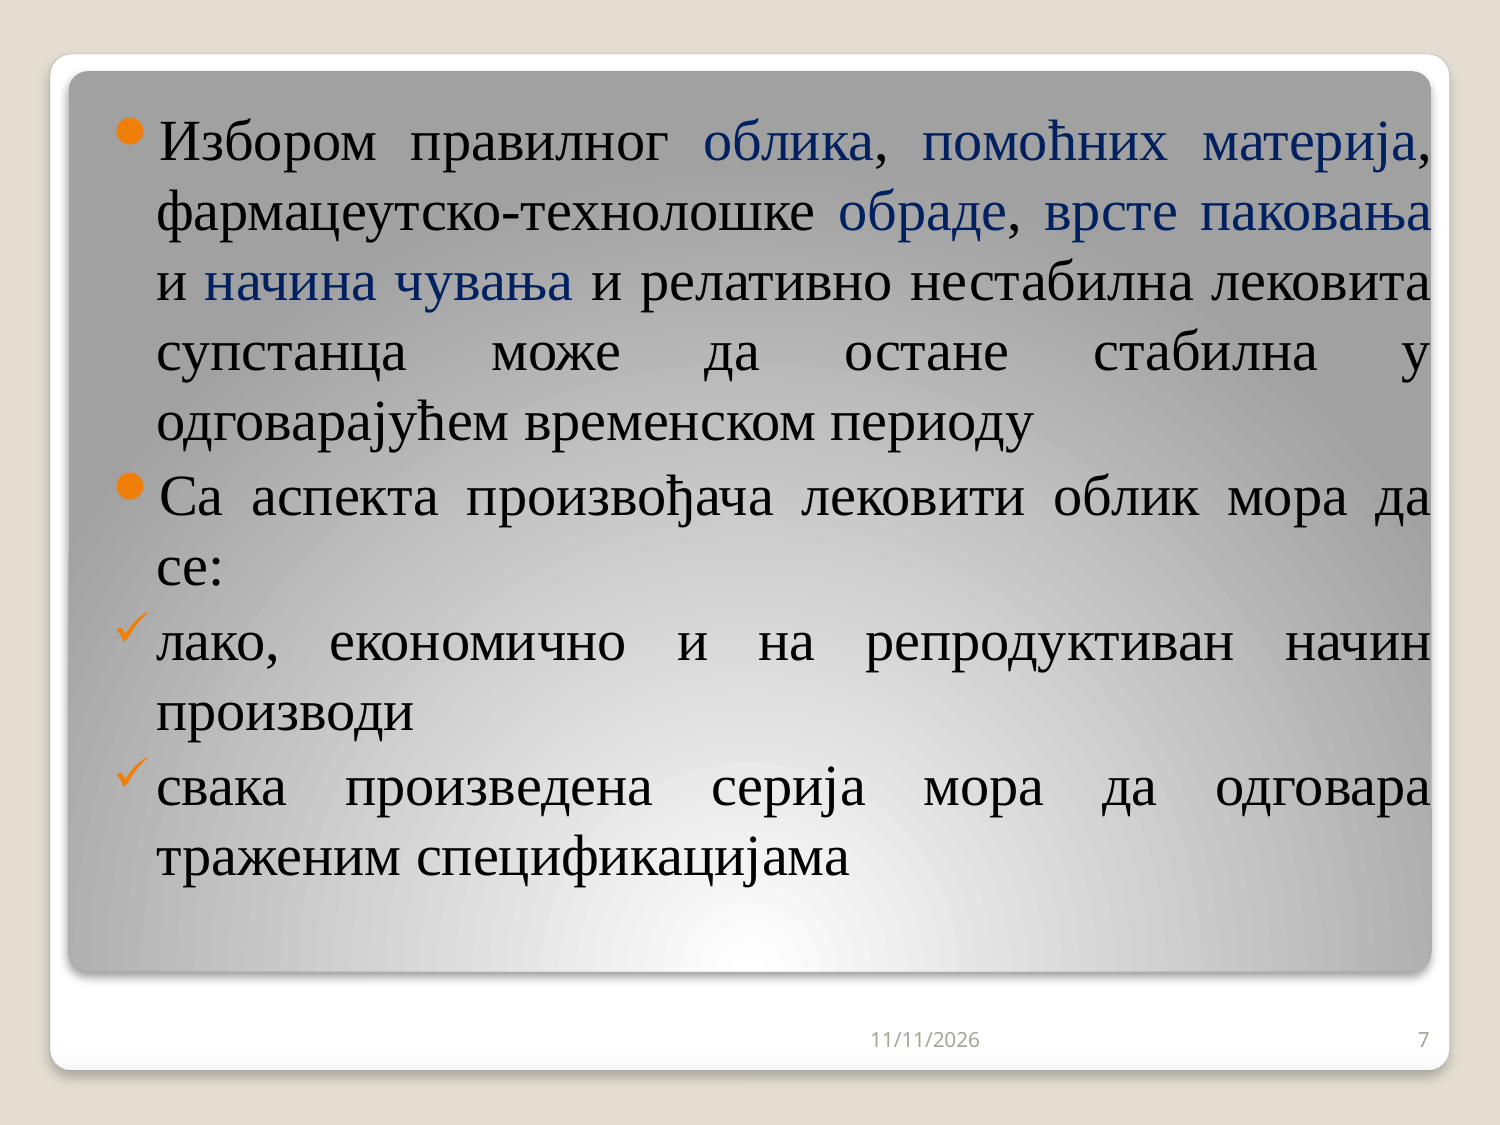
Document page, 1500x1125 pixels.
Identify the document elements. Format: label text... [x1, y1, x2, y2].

slide_number 7 [1369, 1002, 1445, 1063]
list Избором правилног облика, помоћних материја, фармацеутско-технолошке обраде, врсте паковања и начина чувања и релативно нестабилна лековита супстанца може да остане стабилна у одговарајућем временском периоду Са аспекта произвођача лековити облик мора да се: лако, економично и на репродуктиван начин производи свака произведена серија мора да одговара траженим спецификацијама [82, 86, 1447, 1047]
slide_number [619, 1002, 995, 1063]
